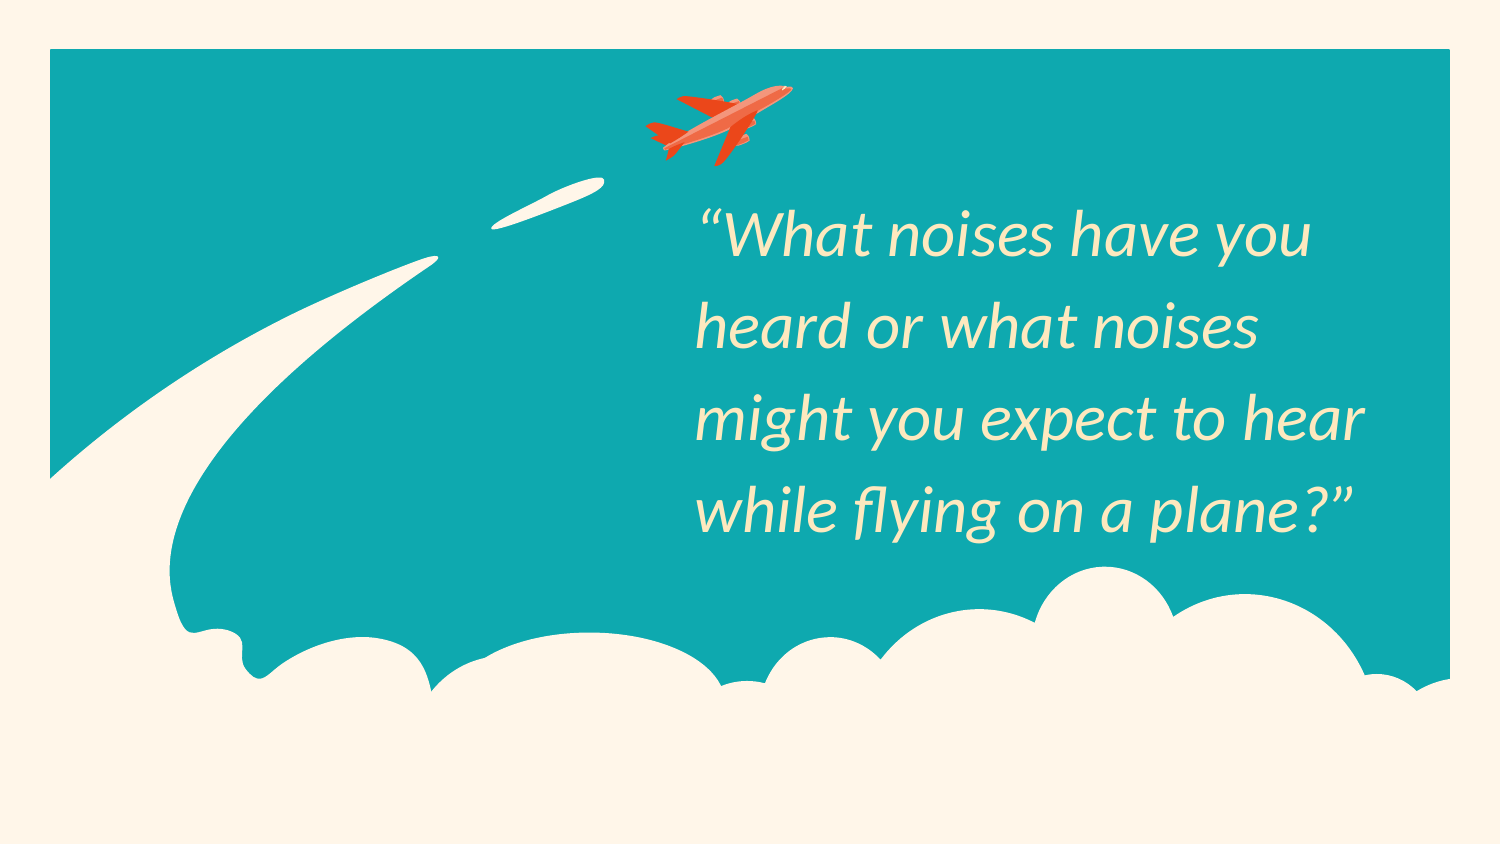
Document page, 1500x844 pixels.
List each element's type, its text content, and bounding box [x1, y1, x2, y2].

list “What noises have you heard or what noises might you expect to hear while flying on a plane?” [679, 163, 1397, 221]
